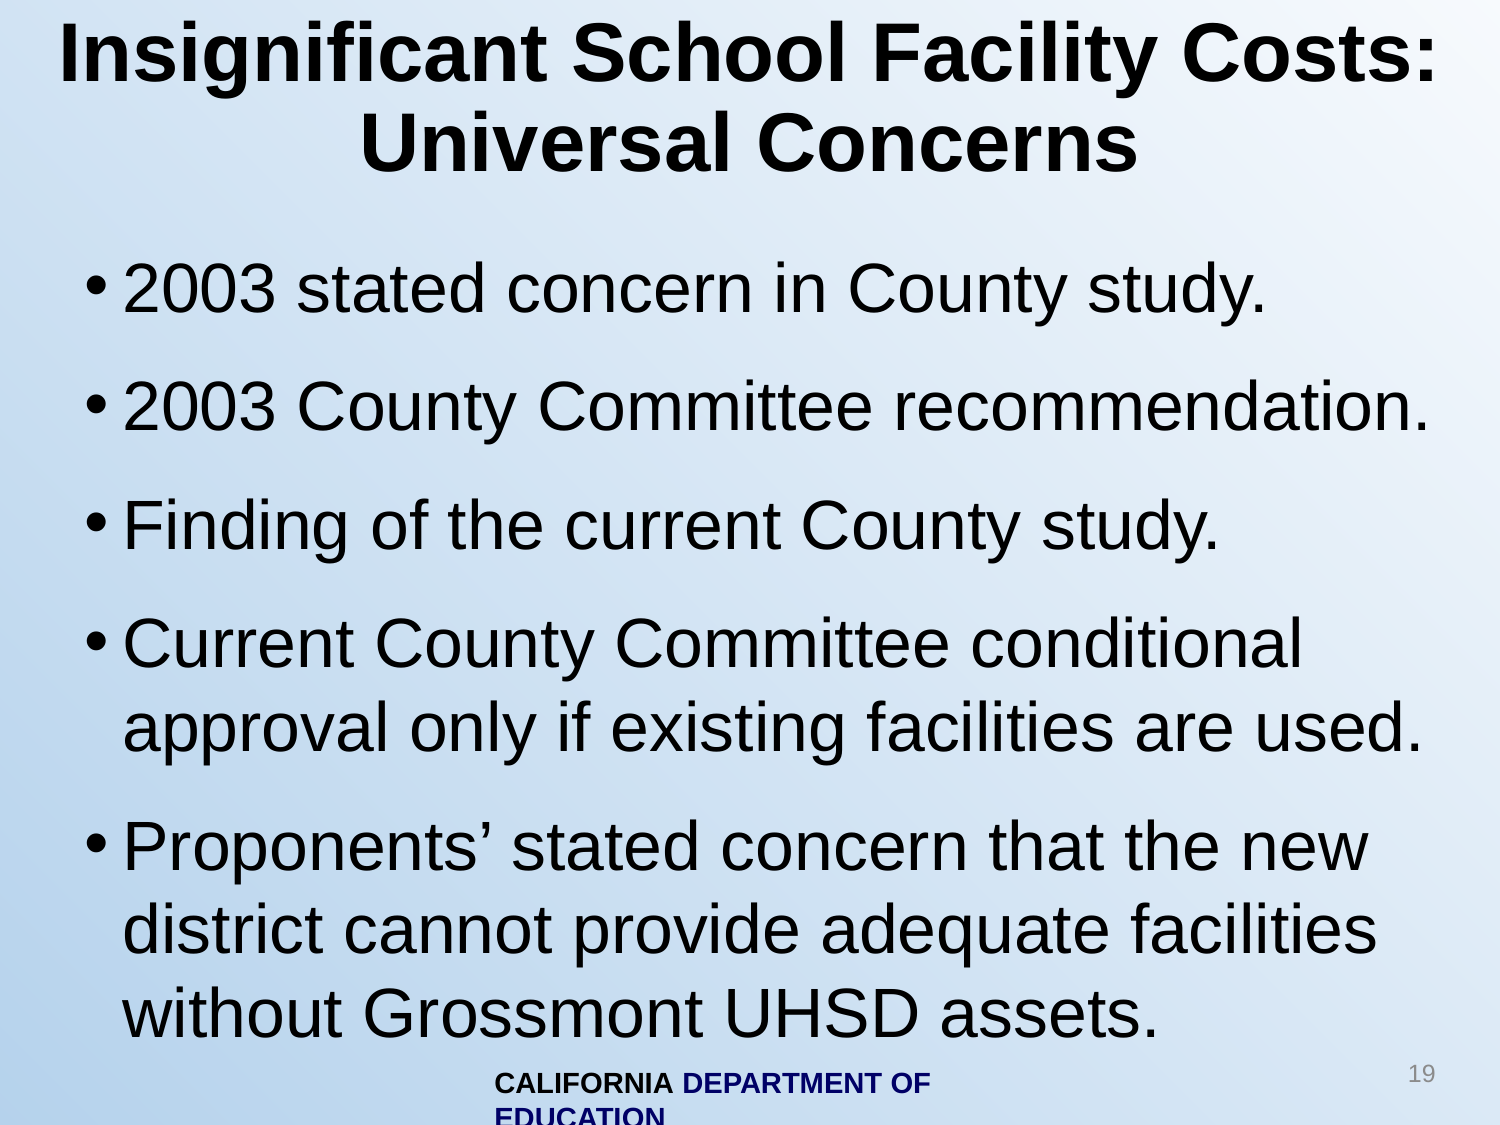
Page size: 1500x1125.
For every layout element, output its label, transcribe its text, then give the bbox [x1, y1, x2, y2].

list 2003 stated concern in County study. 2003 County Committee recommendation. Finding of the current County study. Current County Committee conditional approval only if existing facilities are used. Proponents’ stated concern that the new district cannot provide adequate facilities without Grossmont UHSD assets. [69, 235, 1485, 1073]
title Insignificant School Facility Costs: Universal Concerns [0, 0, 1500, 200]
slide_number 19 [1113, 1073, 1451, 1103]
